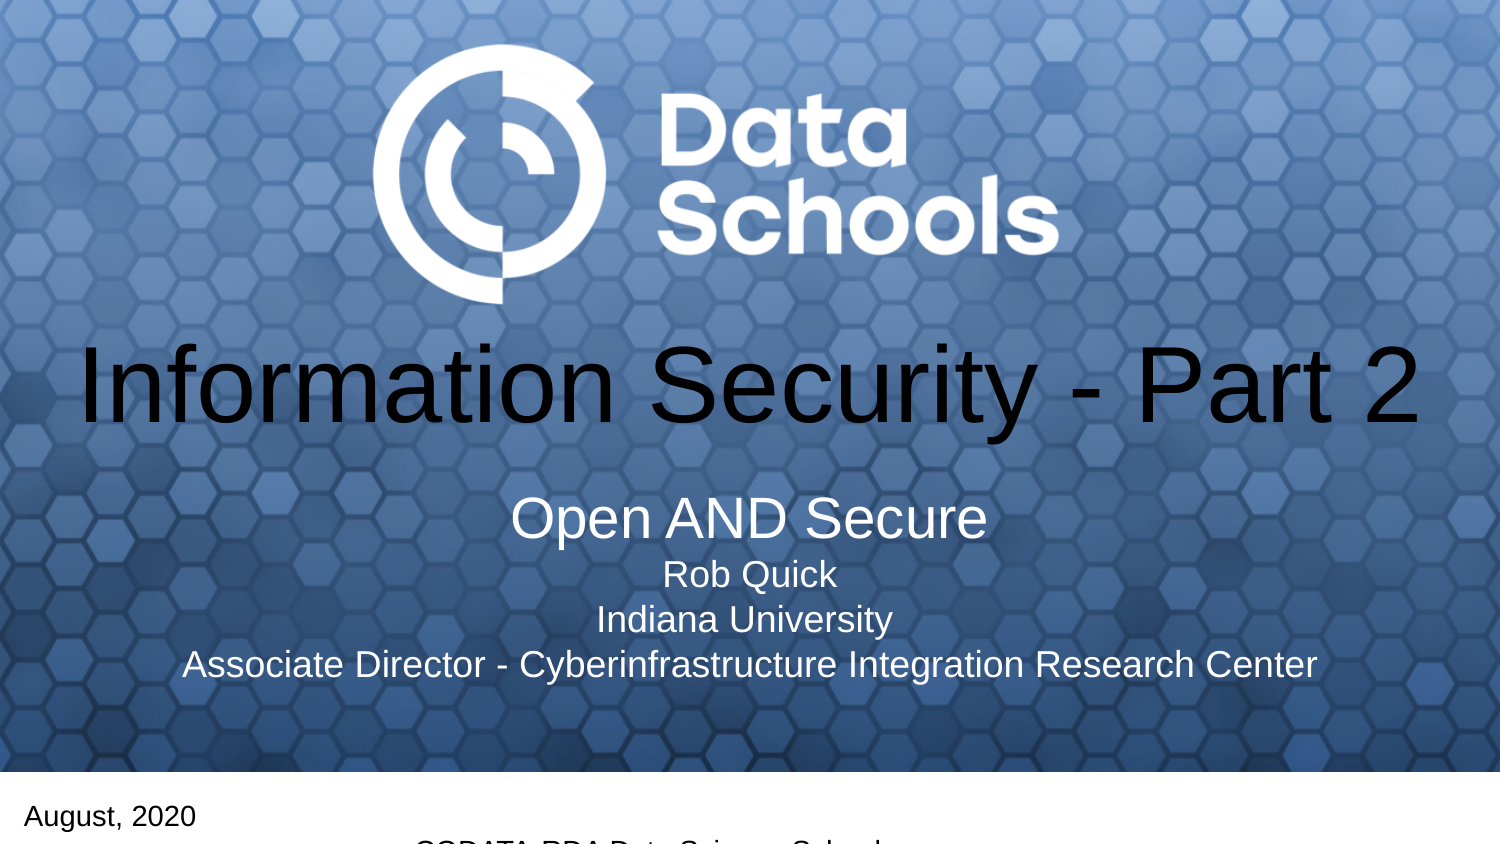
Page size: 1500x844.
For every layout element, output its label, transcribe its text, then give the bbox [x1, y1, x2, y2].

picture [0, 0, 1500, 772]
text_box August, 2020 CODATA-RDA Data Science School [9, 782, 1500, 836]
